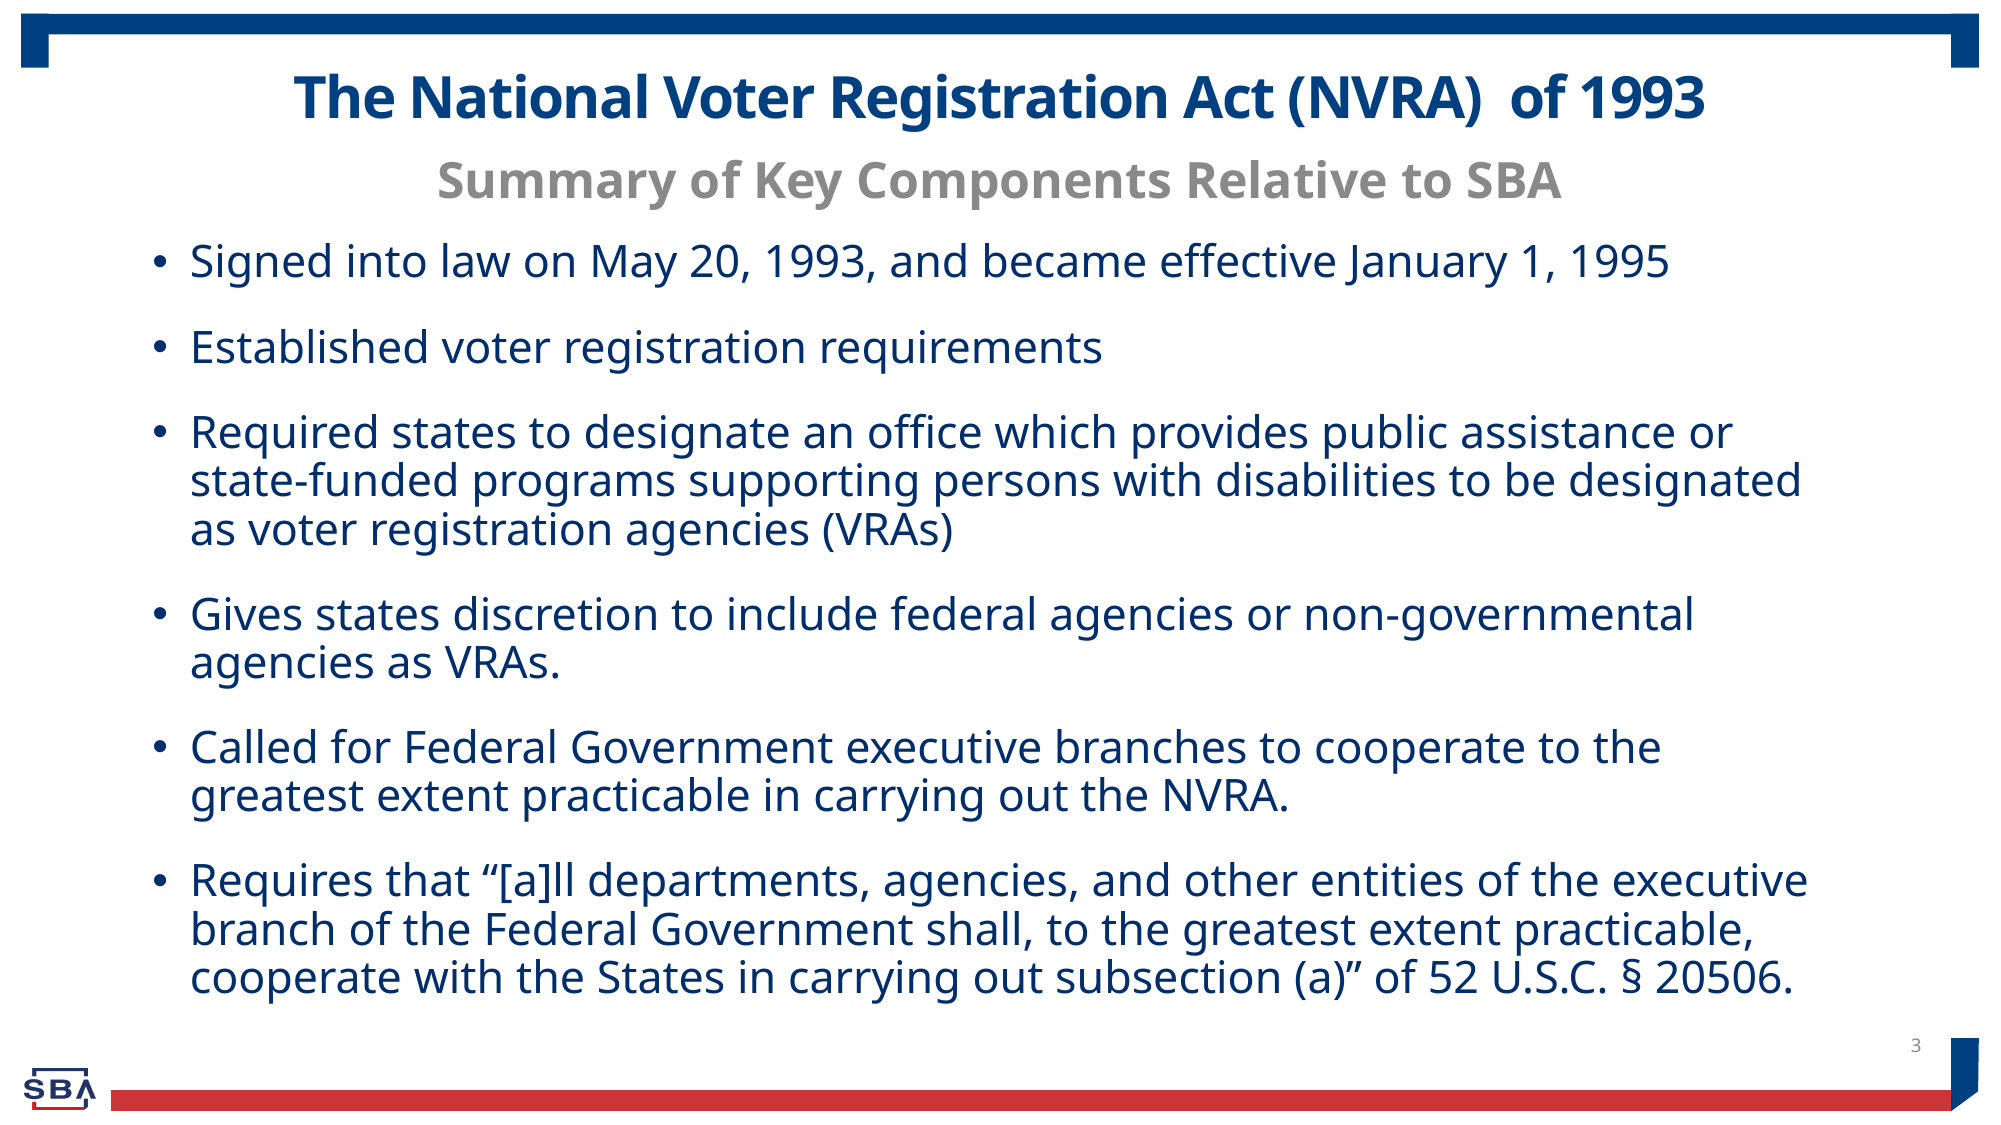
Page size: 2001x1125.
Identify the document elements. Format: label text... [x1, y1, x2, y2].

title The National Voter Registration Act (NVRA) of 1993 [137, 60, 1863, 147]
list Signed into law on May 20, 1993, and became effective January 1, 1995 Established voter registration requirements Required states to designate an office which provides public assistance or state-funded programs supporting persons with disabilities to be designated as voter registration agencies (VRAs) Gives states discretion to include federal agencies or non-governmental agencies as VRAs. Called for Federal Government executive branches to cooperate to the greatest extent practicable in carrying out the NVRA. Requires that “[a]ll departments, agencies, and other entities of the executive branch of the Federal Government shall, to the greatest extent practicable, cooperate with the States in carrying out subsection (a)” of 52 U.S.C. § 20506. [137, 231, 1863, 1047]
slide_number 3 [1486, 1016, 1937, 1076]
subtitle Summary of Key Components Relative to SBA [137, 147, 1863, 230]
picture [24, 1068, 97, 1110]
